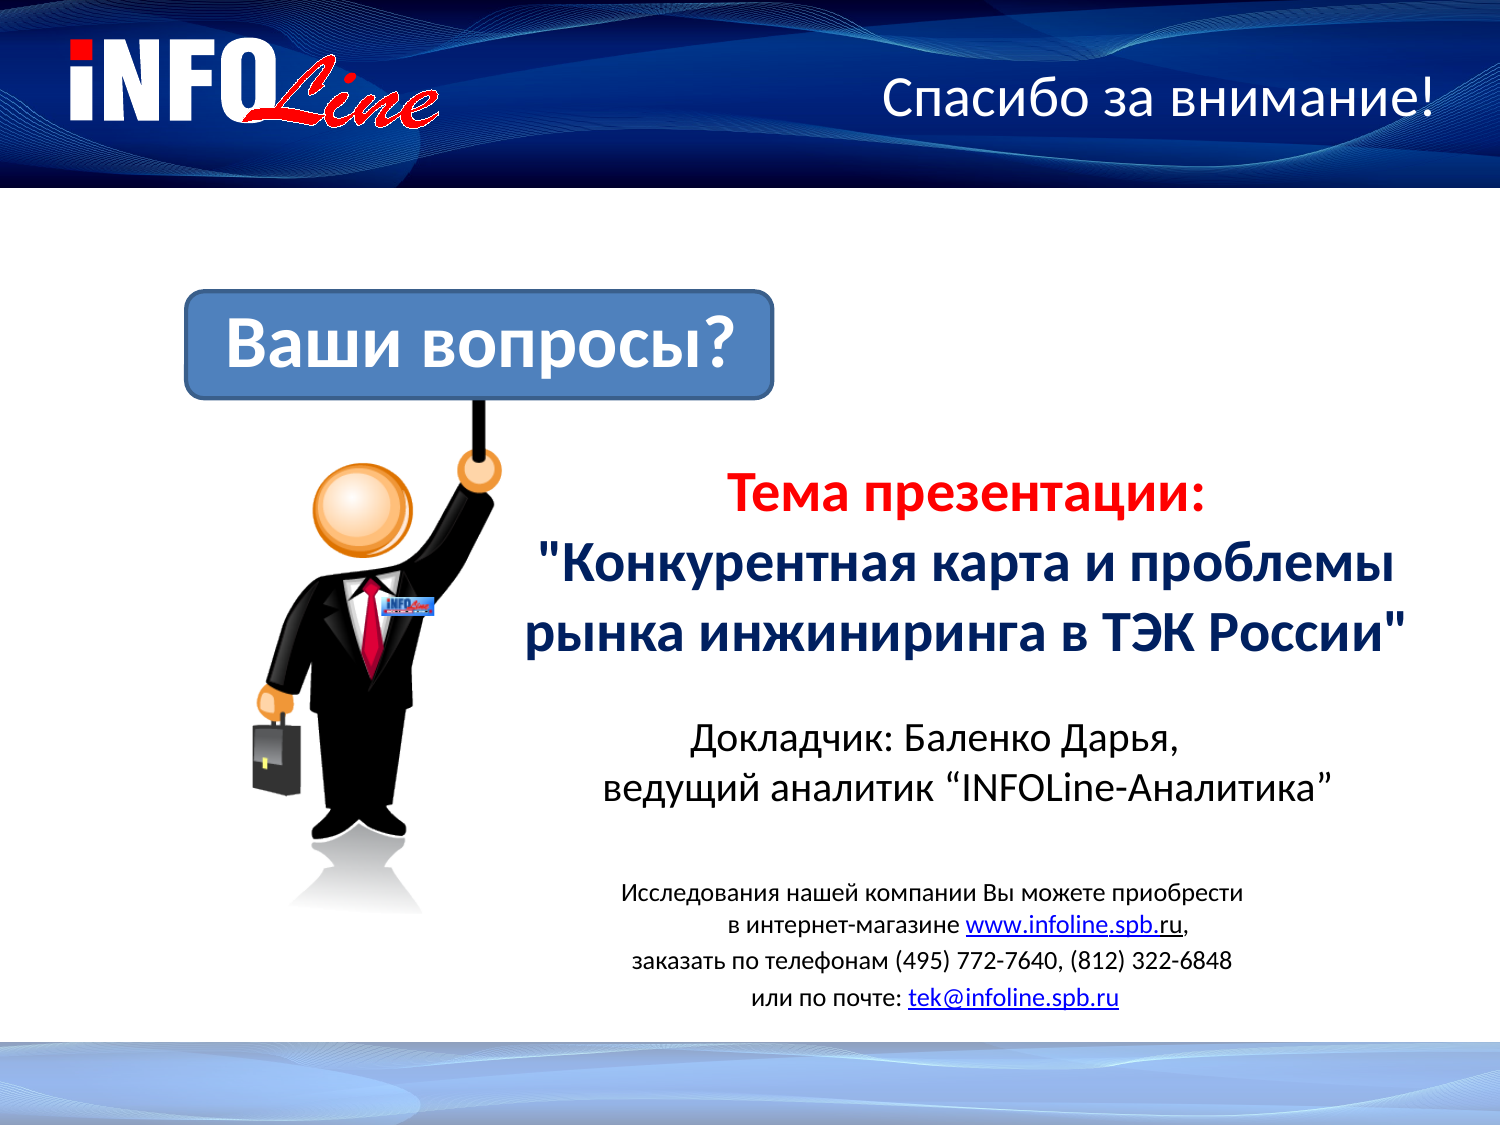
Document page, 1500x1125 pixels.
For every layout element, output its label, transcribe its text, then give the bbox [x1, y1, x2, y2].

text_box Тема презентации: "Конкурентная карта и проблемы рынка инжиниринга в ТЭК России" [661, 445, 1465, 671]
picture [0, 0, 1500, 188]
text_box [184, 386, 774, 401]
text_box Исследования нашей компании Вы можете приобрести в интернет-магазине www.infoline.spb.ru, заказать по телефонам (495) 772-7640, (812) 322-6848 или по почте: tek@infoline.spb.ru [445, 868, 1425, 1021]
list Ваши вопросы? [181, 285, 783, 386]
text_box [252, 396, 657, 915]
text_box Докладчик: Баленко Дарья, ведущий аналитик “INFOLine-Аналитика” [661, 702, 1391, 842]
text_box Спасибо за внимание! [439, 17, 1439, 170]
